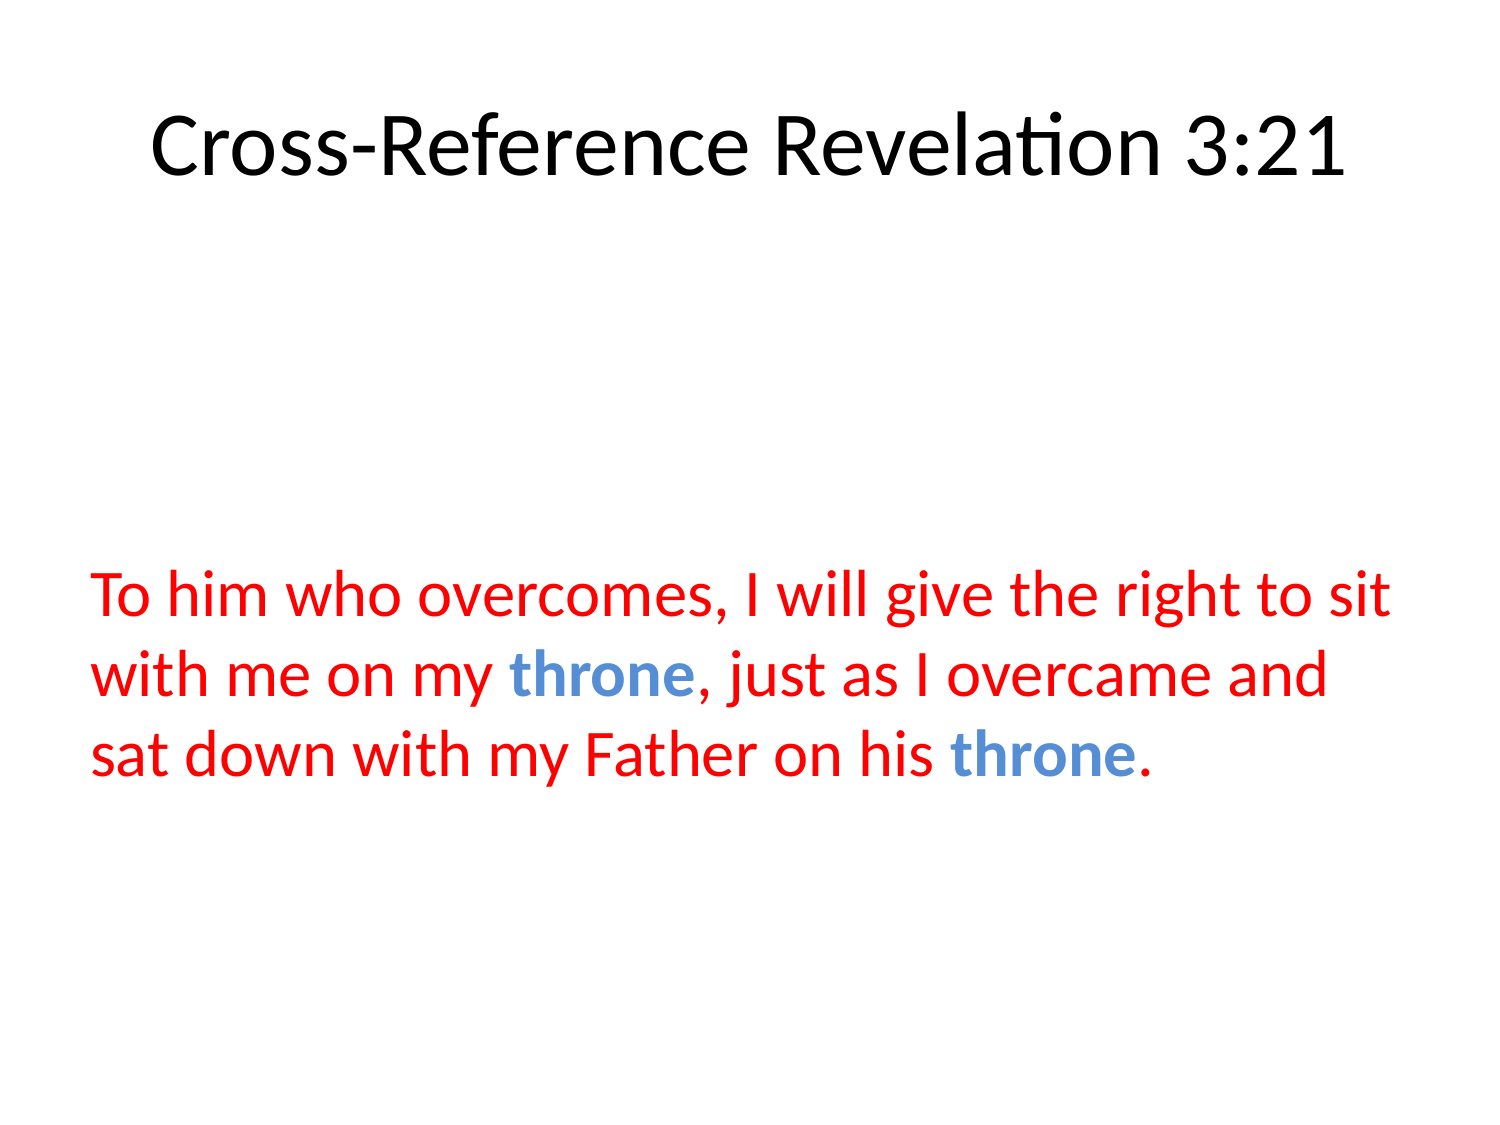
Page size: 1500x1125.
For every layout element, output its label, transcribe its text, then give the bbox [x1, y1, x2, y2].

list To him who overcomes, I will give the right to sit with me on my throne, just as I overcame and sat down with my Father on his throne. [75, 262, 1425, 1005]
title Cross-Reference Revelation 3:21 [75, 45, 1425, 233]
